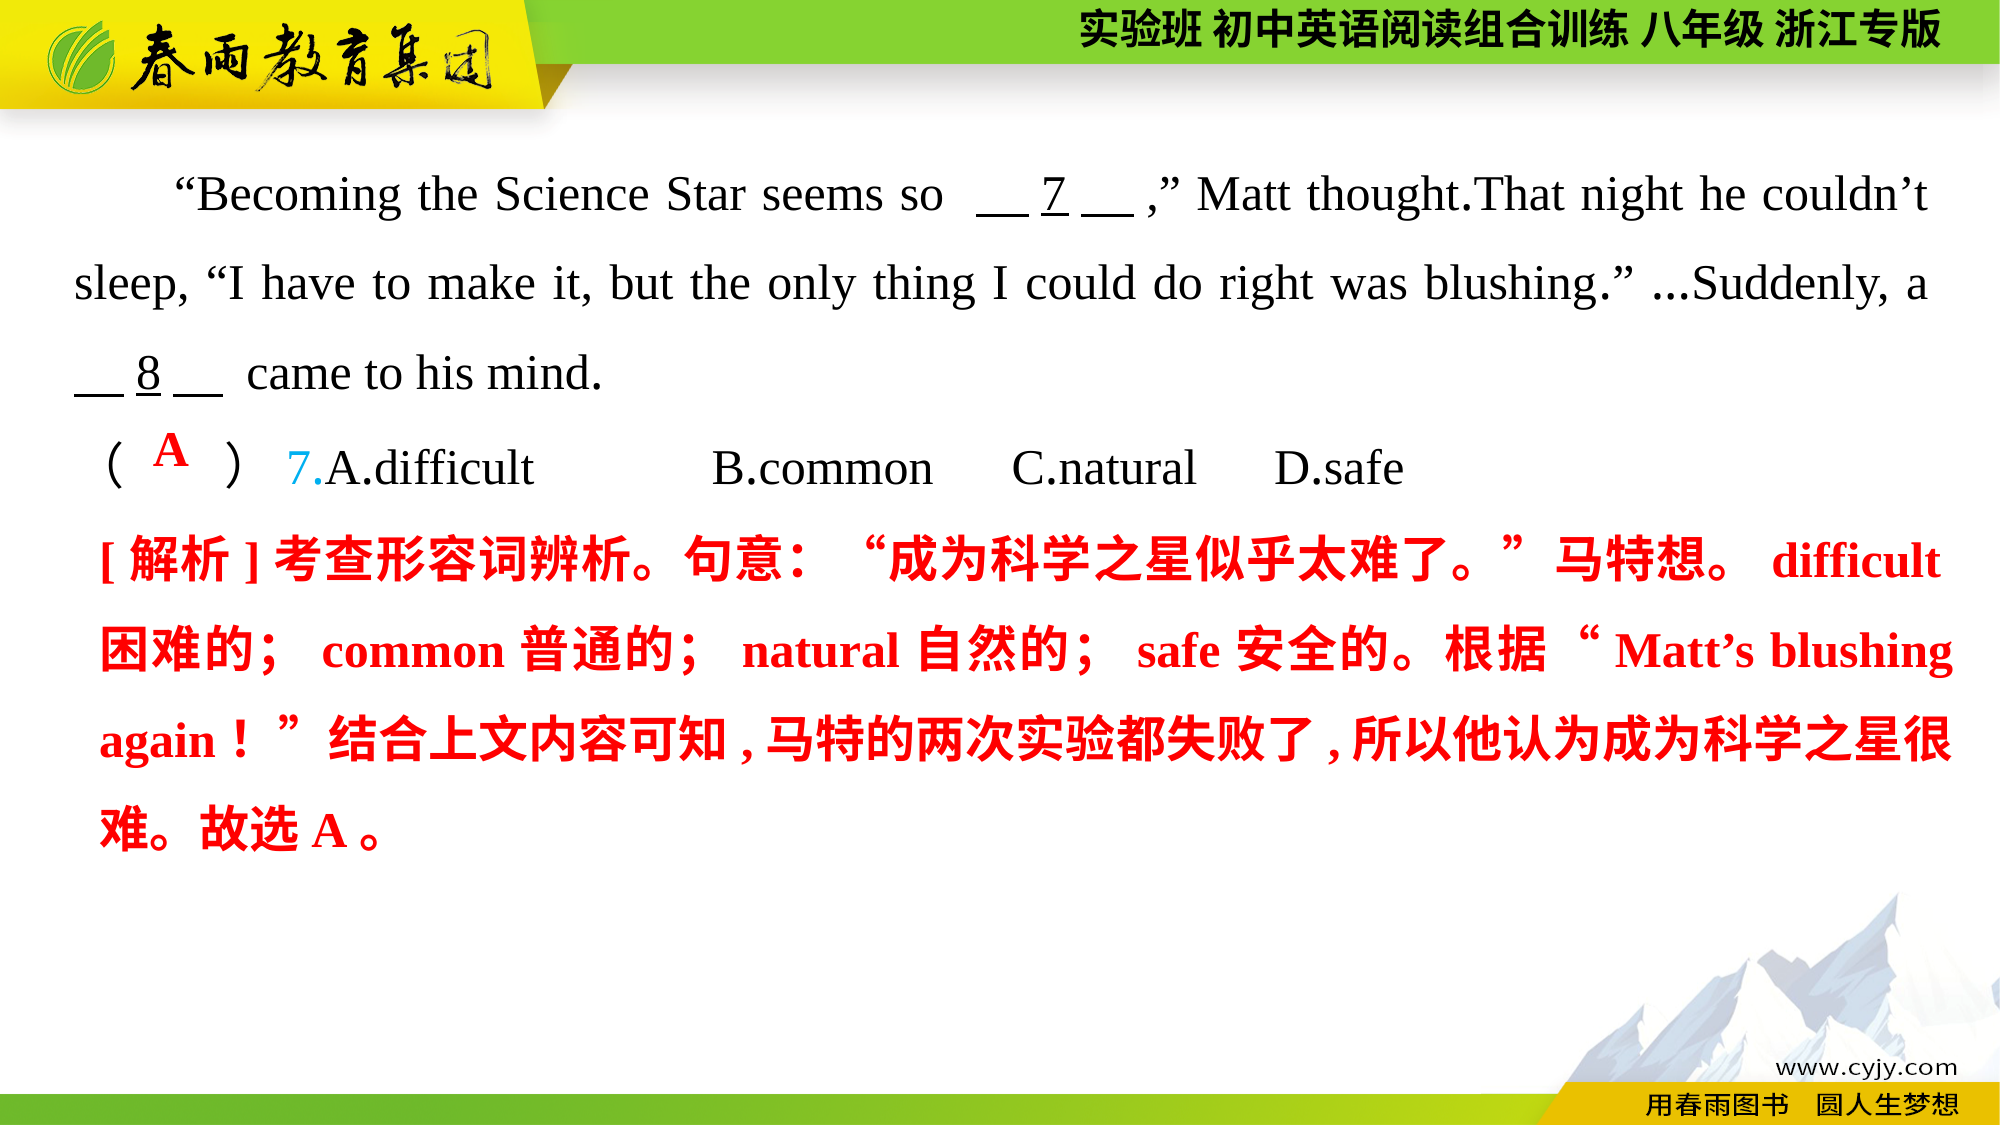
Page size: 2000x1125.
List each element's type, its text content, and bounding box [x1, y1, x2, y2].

text_box A [138, 409, 204, 485]
text_box （ ）7.A.difficult B.common C.natural D.safe [59, 399, 1944, 502]
picture [0, 0, 2000, 1125]
text_box [解析]考查形容词辨析。句意：“成为科学之星似乎太难了。”马特想。difficult困难的；common普通的；natural自然的；safe安全的。根据“Matt’s blushing again！”结合上文内容可知,马特的两次实验都失败了,所以他认为成为科学之星很难。故选A。 [84, 489, 1969, 865]
list “Becoming the Science Star seems so 7 ,” Matt thought.That night he couldn’t sleep, “I have to make it, but the only thing I could do right was blushing.” ...Suddenly, a 8 came to his mind. [59, 122, 1944, 399]
